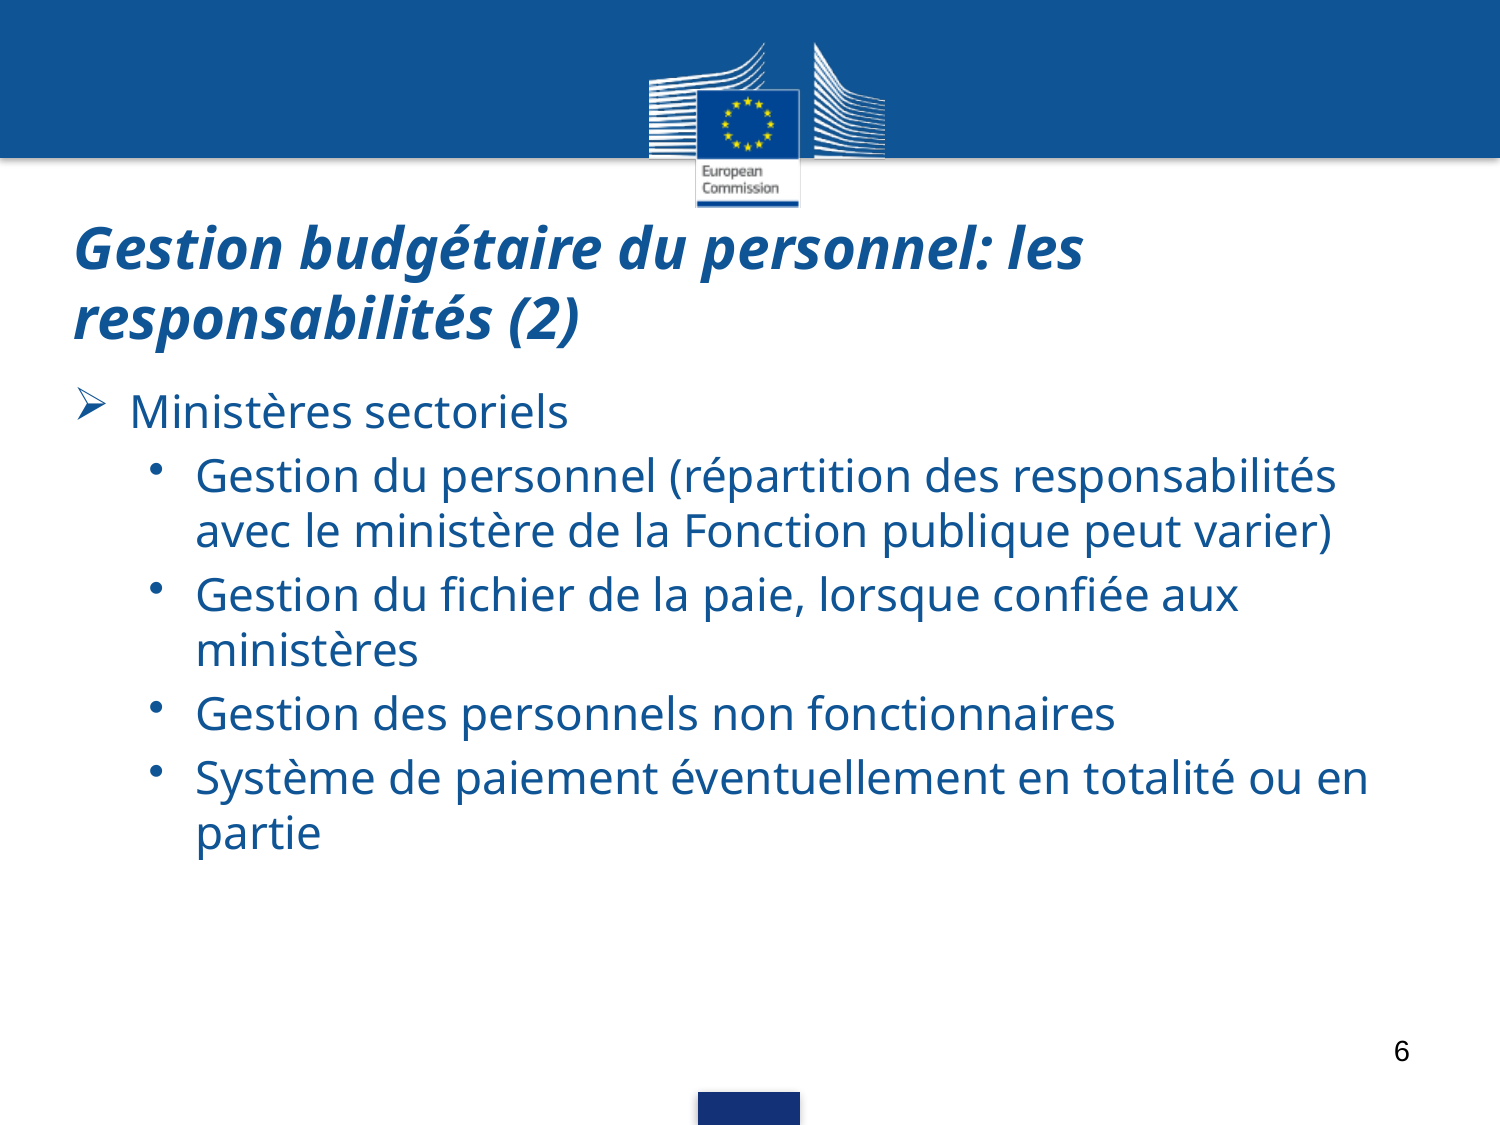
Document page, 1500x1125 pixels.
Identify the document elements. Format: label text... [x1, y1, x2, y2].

title Gestion budgétaire du personnel: les responsabilités (2) [0, 187, 1500, 376]
list Ministères sectoriels Gestion du personnel (répartition des responsabilités avec le ministère de la Fonction publique peut varier) Gestion du fichier de la paie, lorsque confiée aux ministères Gestion des personnels non fonctionnaires Système de paiement éventuellement en totalité ou en partie [58, 376, 1409, 847]
picture [649, 42, 885, 187]
slide_number 6 [1074, 1024, 1426, 1103]
